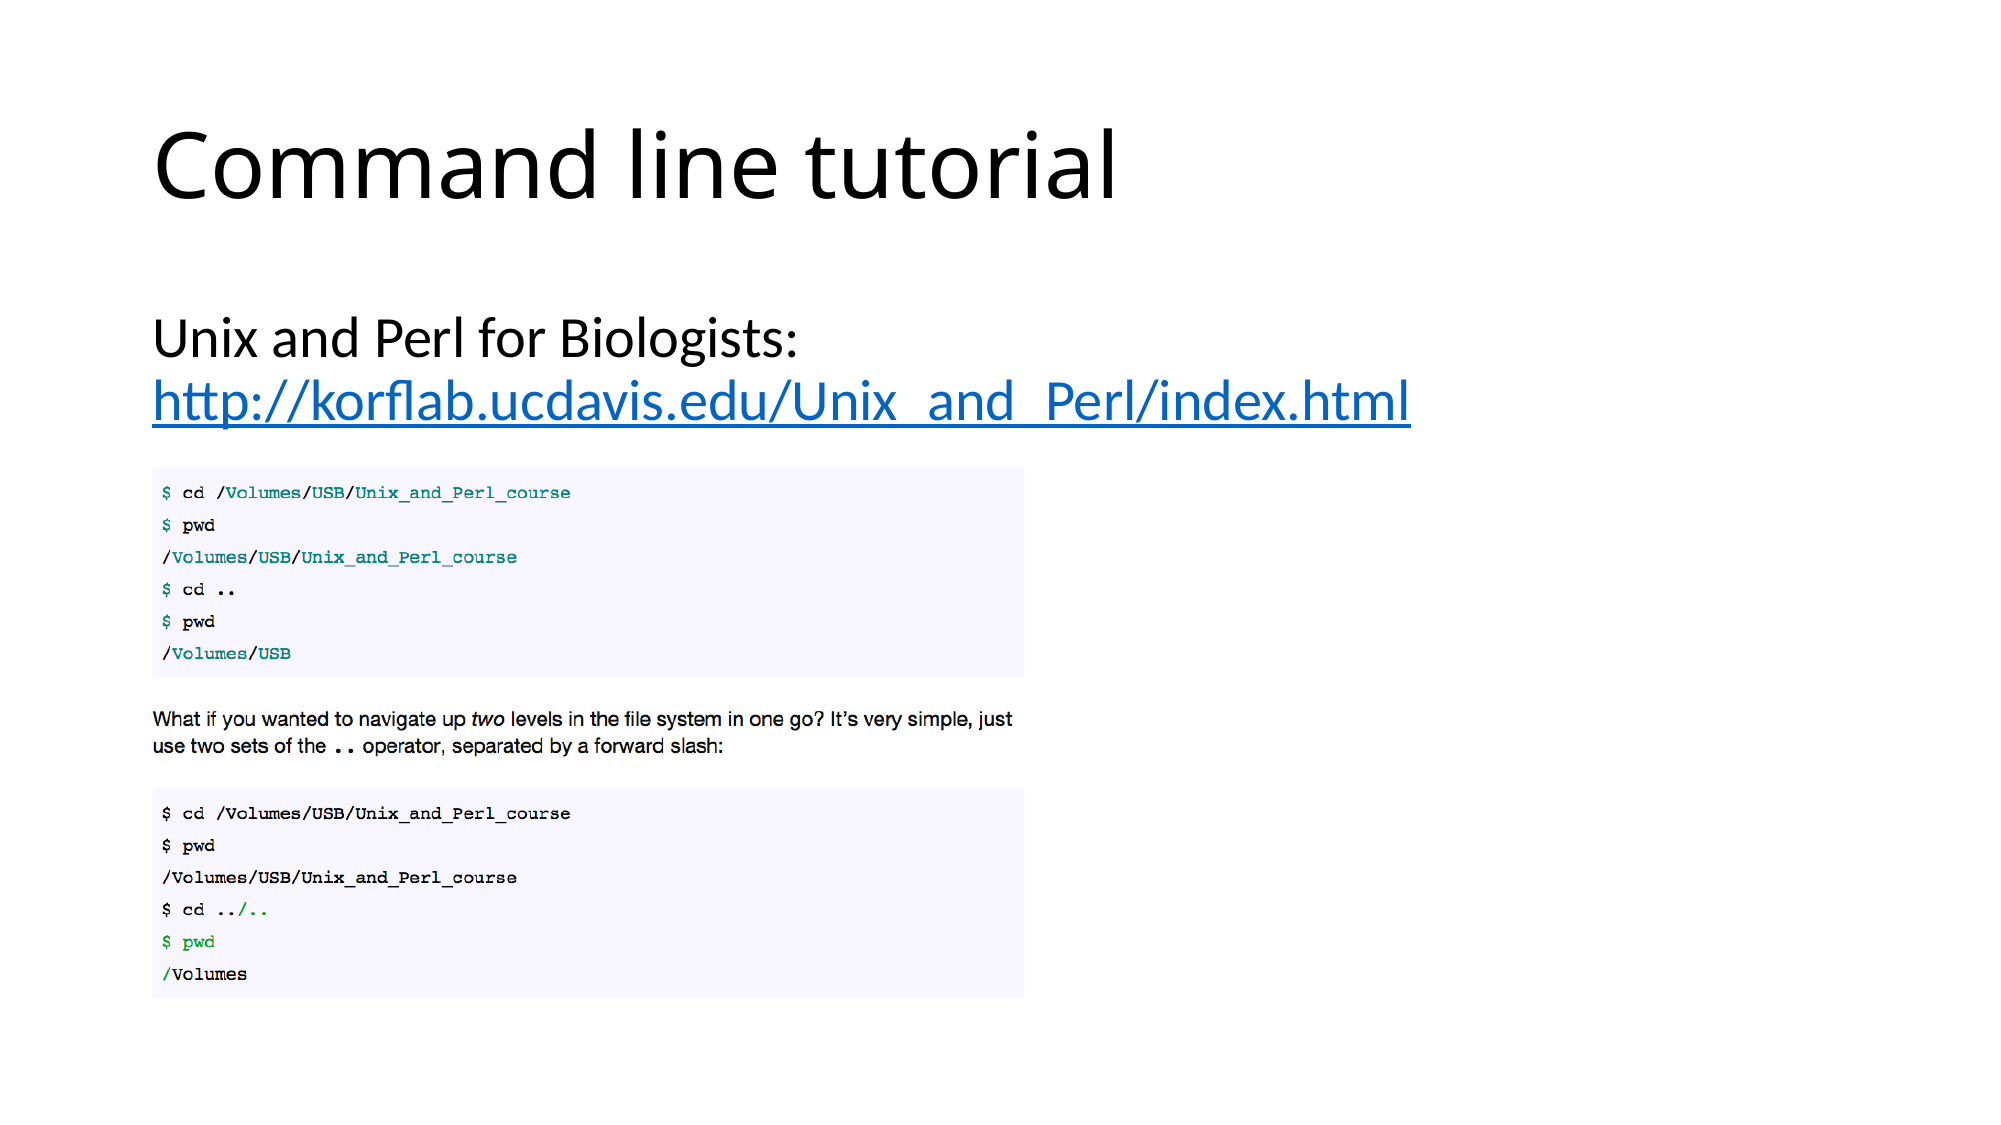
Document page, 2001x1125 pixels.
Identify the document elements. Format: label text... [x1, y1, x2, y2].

title Command line tutorial [137, 59, 1863, 278]
picture [137, 453, 1056, 1014]
list Unix and Perl for Biologists: http://korflab.ucdavis.edu/Unix_and_Perl/index.html [137, 299, 1863, 1014]
